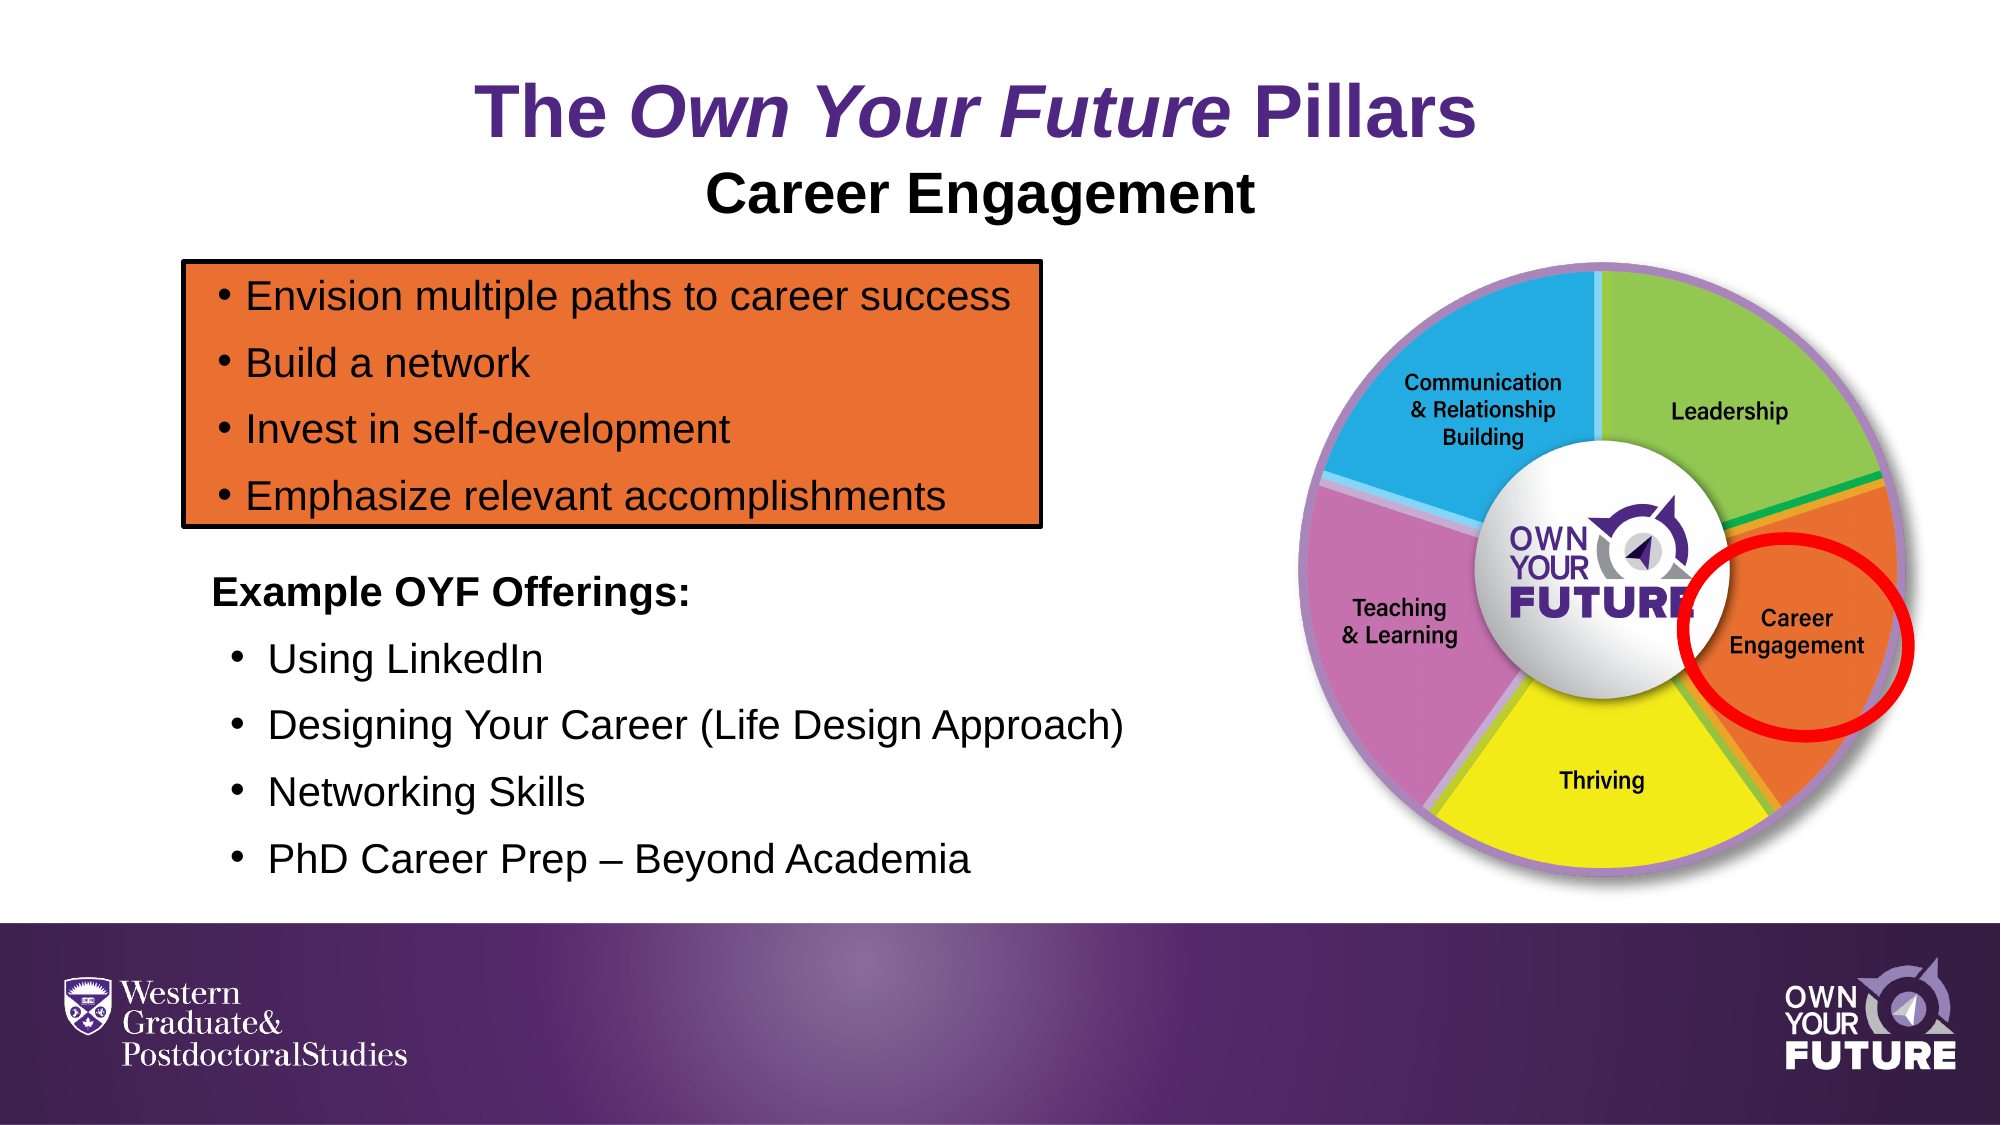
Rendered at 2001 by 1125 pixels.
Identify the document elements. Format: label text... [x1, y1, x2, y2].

picture [0, 923, 2000, 1125]
text_box Example OYF Offerings: Using LinkedIn Designing Your Career (Life Design Approach) Networking Skills PhD Career Prep – Beyond Academia [196, 557, 1275, 889]
text_box Envision multiple paths to career success Build a network Invest in self-development Emphasize relevant accomplishments [183, 261, 1042, 527]
text_box Career Engagement [385, 148, 1577, 233]
picture [1280, 232, 1939, 905]
title The Own Your Future Pillars [137, 37, 1863, 166]
